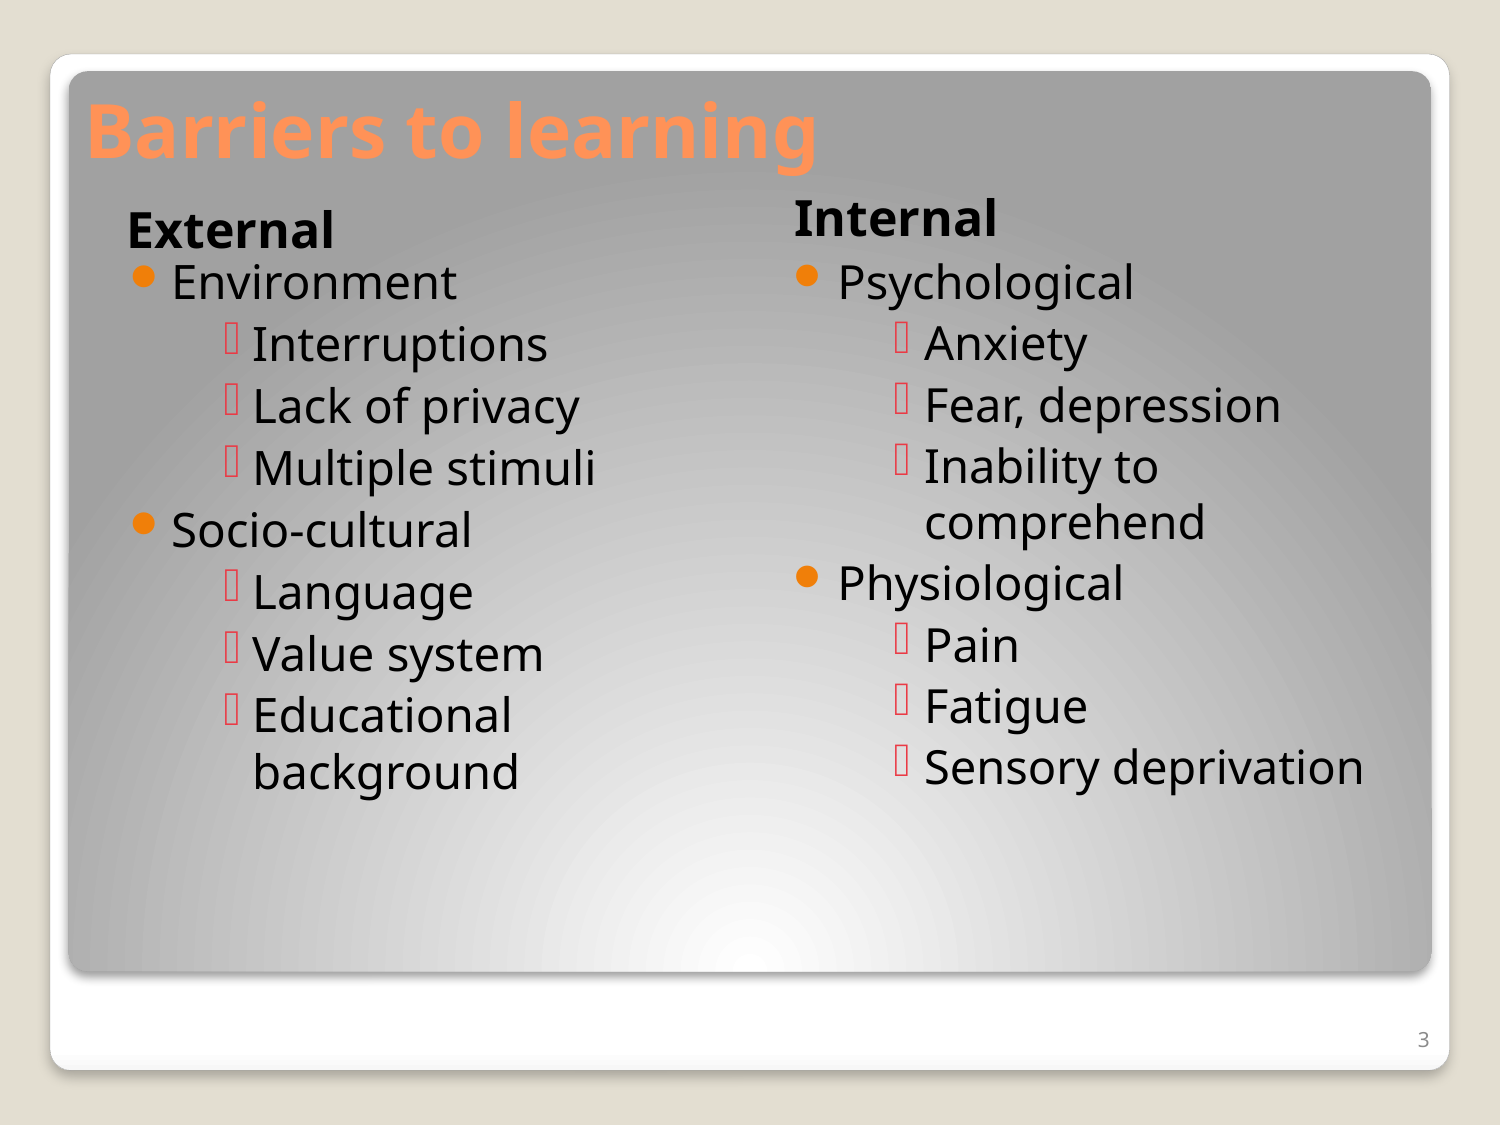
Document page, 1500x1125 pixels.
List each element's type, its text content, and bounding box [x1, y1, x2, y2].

list Environment Interruptions Lack of privacy Multiple stimuli Socio-cultural Language Value system Educational background [99, 237, 745, 810]
title Barriers to learning [69, 8, 1413, 182]
slide_number 3 [1369, 1002, 1445, 1063]
list Psychological Anxiety Fear, depression Inability to comprehend Physiological Pain Fatigue Sensory deprivation [763, 237, 1409, 810]
list External [102, 160, 748, 290]
list Internal [771, 147, 1417, 278]
